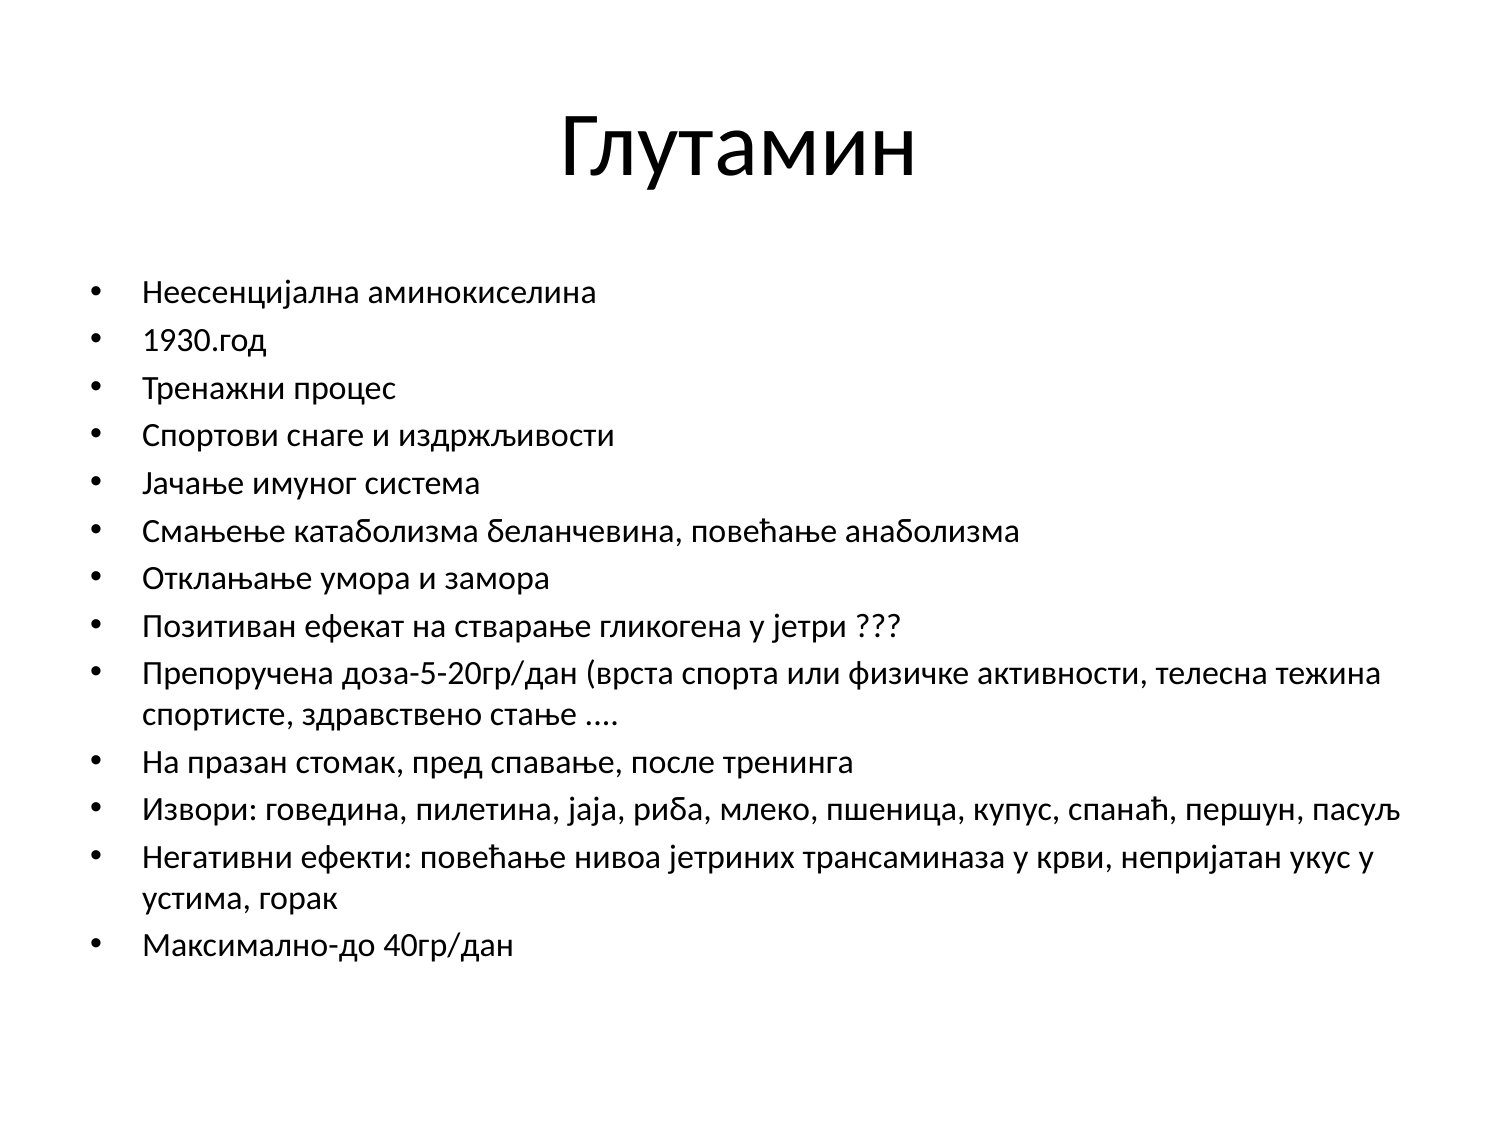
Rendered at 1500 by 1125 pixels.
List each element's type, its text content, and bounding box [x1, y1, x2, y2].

list Неесенцијална аминокиселина 1930.год Тренажни процес Спортови снаге и издржљивости Јачање имуног система Смањење катаболизма беланчевина, повећање анаболизма Отклањање умора и замора Позитиван ефекат на стварање гликогена у јетри ??? Препоручена доза-5-20гр/дан (врста спорта или физичке активности, телесна тежина спортисте, здравствено стање .... На празан стомак, пред спавање, после тренинга Извори: говедина, пилетина, јаја, риба, млеко, пшеница, купус, спанаћ, першун, пасуљ Негативни ефекти: повећање нивоа јетриних трансаминаза у крви, непријатан укус у устима, горак Максимално-до 40гр/дан [75, 262, 1425, 1005]
title Глутамин [75, 45, 1425, 233]
